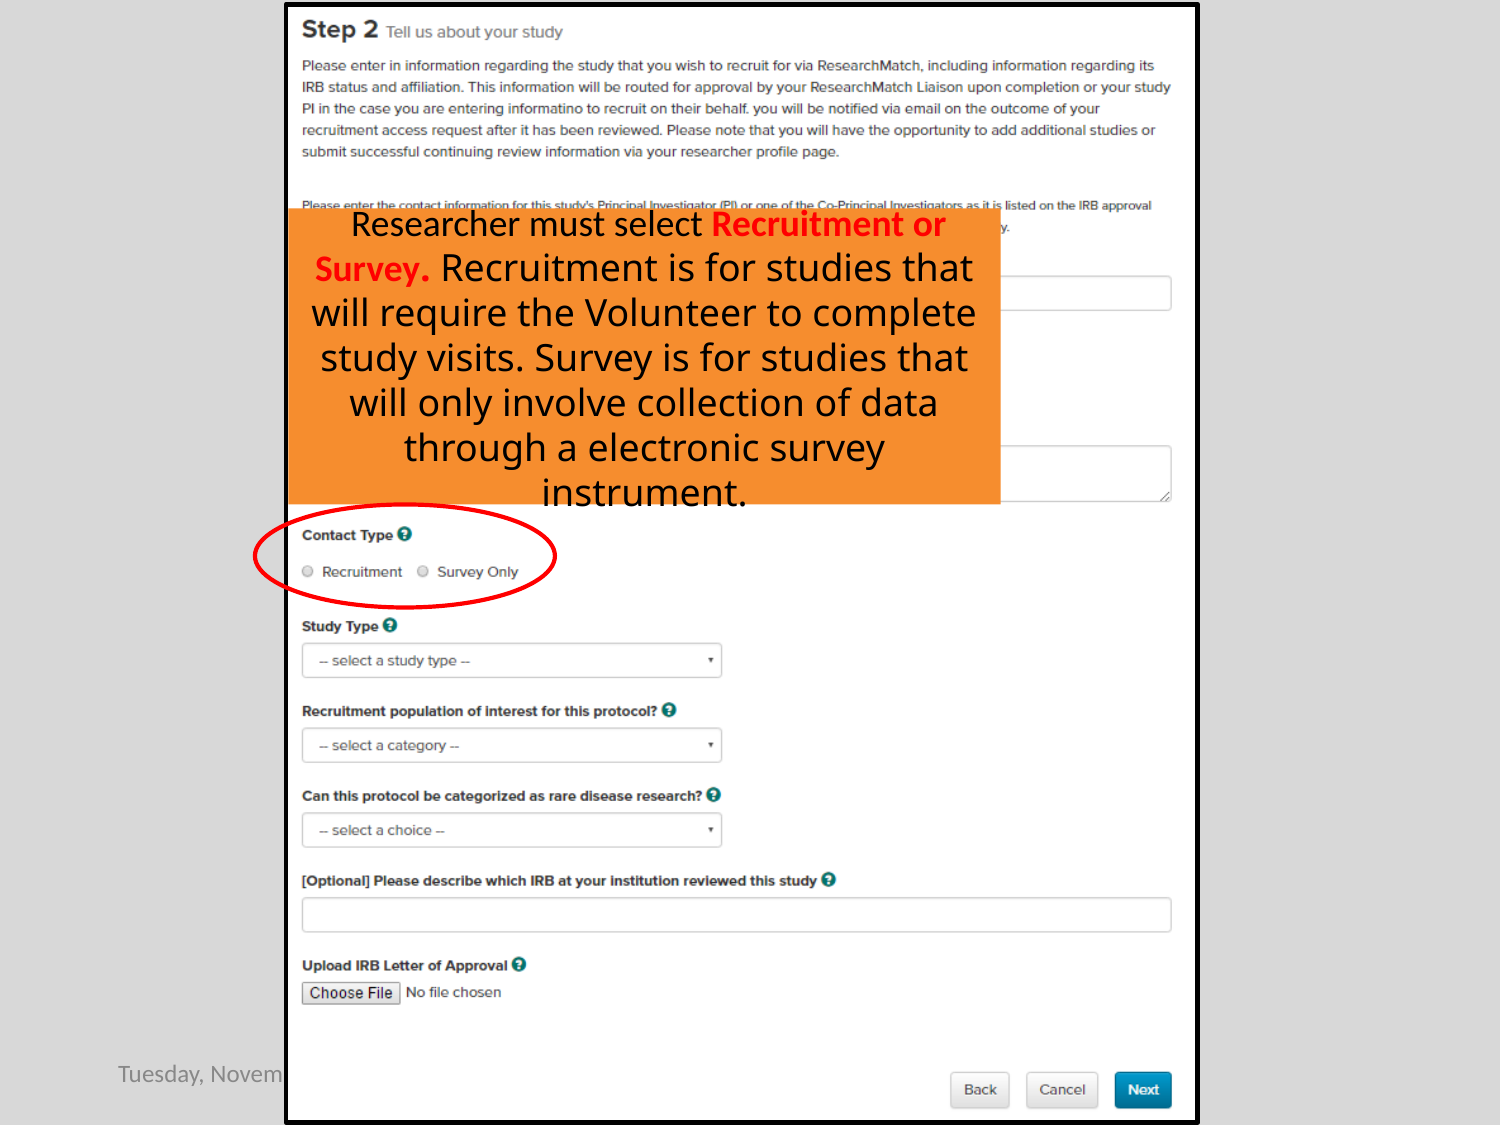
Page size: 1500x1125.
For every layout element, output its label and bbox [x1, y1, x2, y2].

text_box [252, 524, 282, 588]
picture [287, 6, 1196, 1121]
slide_number [103, 1042, 282, 1103]
